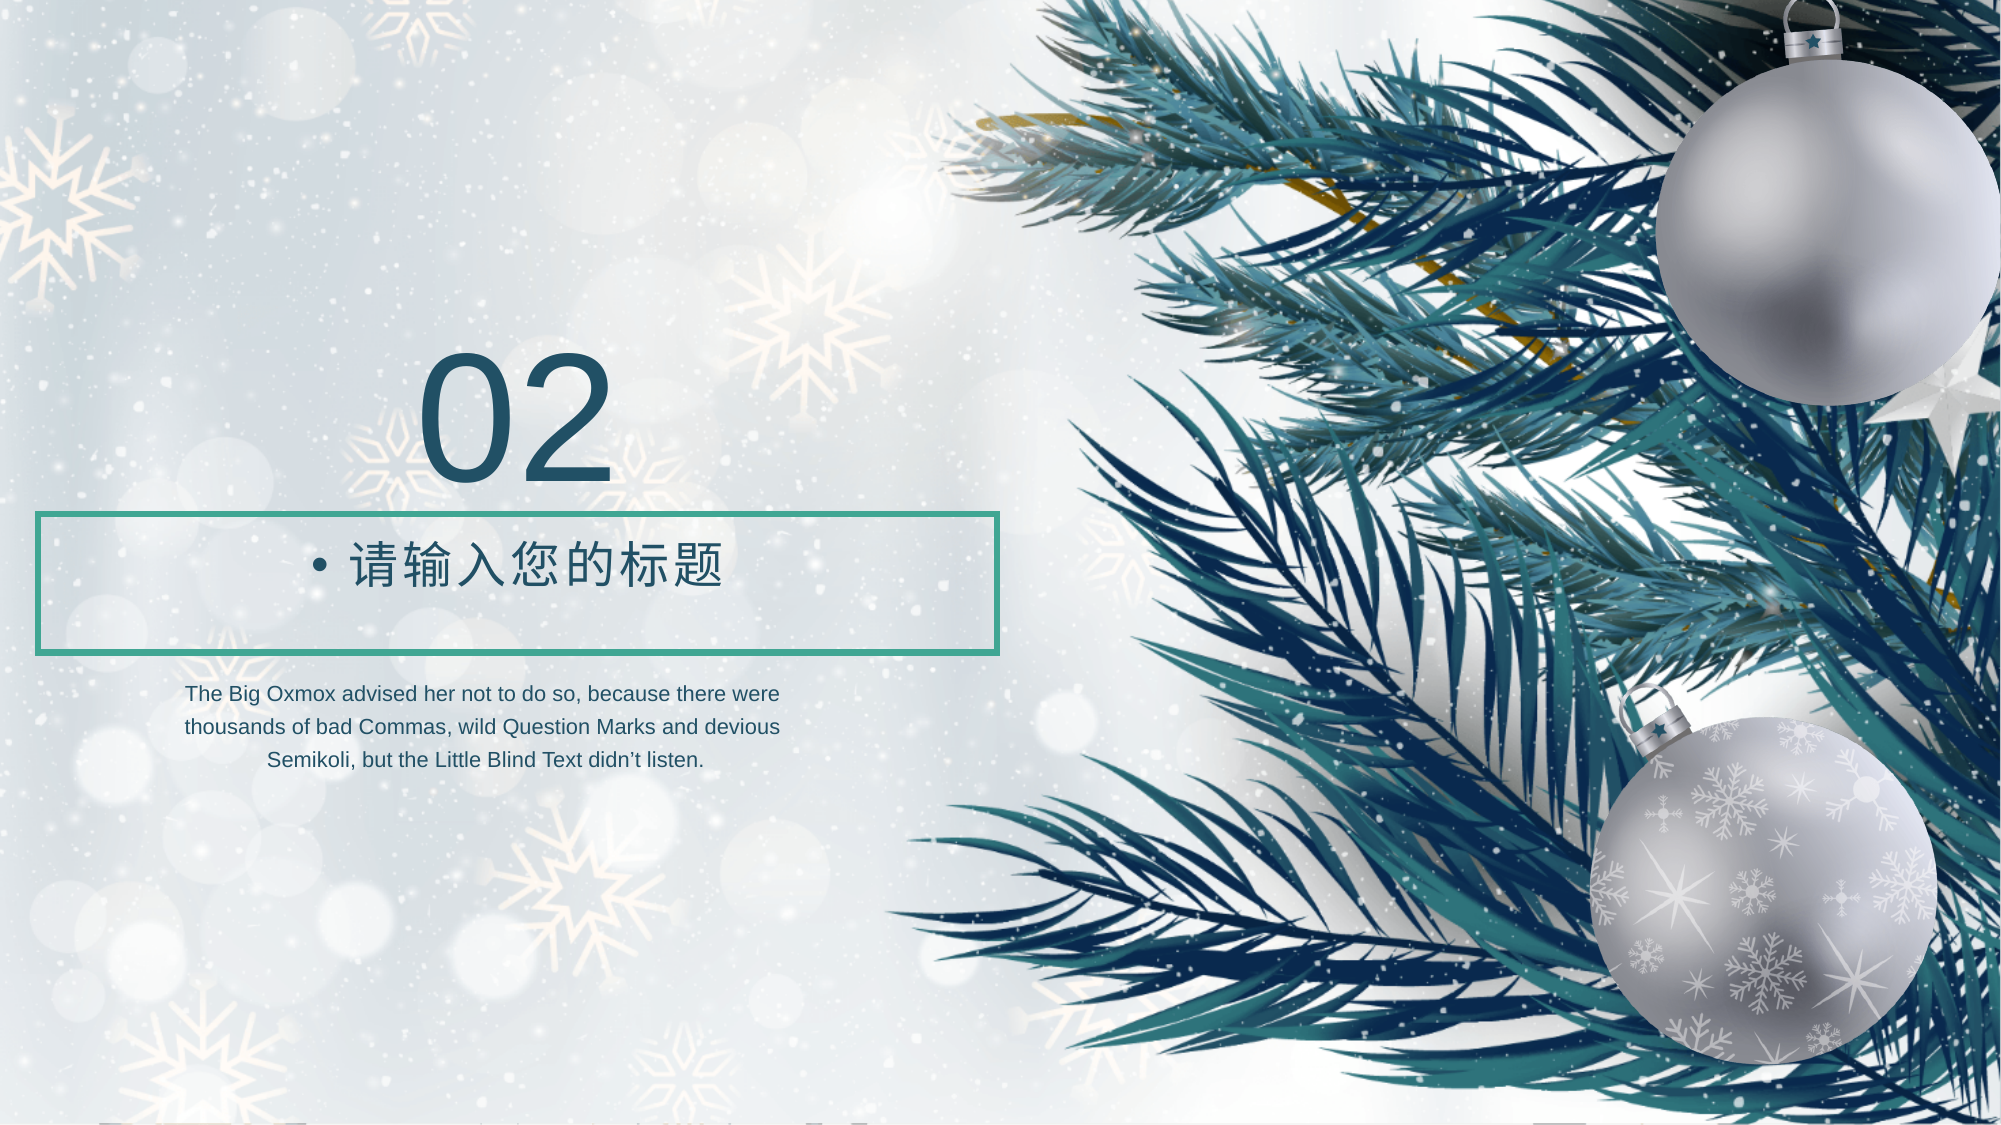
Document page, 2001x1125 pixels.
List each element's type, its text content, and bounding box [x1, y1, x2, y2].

text_box The Big Oxmox advised her not to do so, because there were thousands of bad Commas, wild Question Marks and devious Semikoli, but the Little Blind Text didn’t listen. [141, 672, 430, 845]
text_box 请输入您的标题 [73, 540, 430, 627]
picture [0, 0, 2001, 1125]
text_box [37, 513, 430, 654]
text_box 02 [90, 328, 430, 488]
